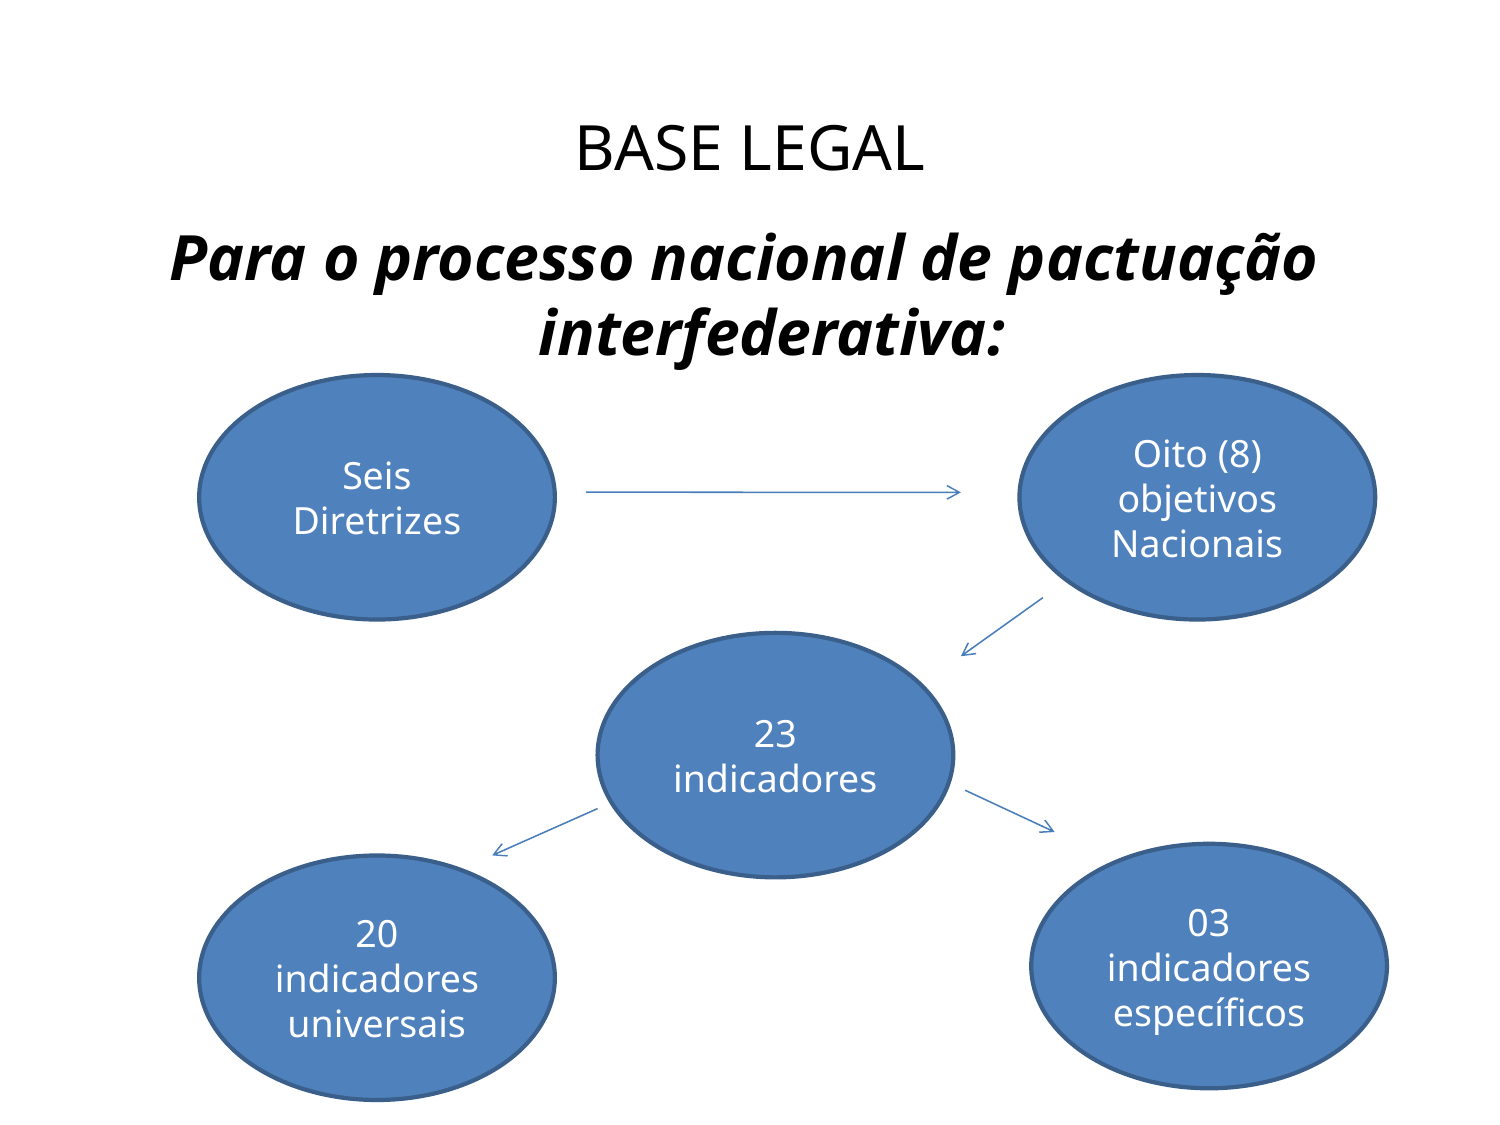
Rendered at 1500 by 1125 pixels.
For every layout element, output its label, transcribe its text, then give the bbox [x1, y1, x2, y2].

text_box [491, 808, 598, 856]
text_box 20 indicadores universais [197, 853, 557, 1103]
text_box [964, 789, 1055, 833]
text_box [960, 597, 1044, 657]
text_box 23 indicadores [595, 630, 956, 880]
text_box Seis Diretrizes [197, 372, 557, 622]
title BASE LEGAL [75, 91, 1425, 200]
list Para o processo nacional de pactuação interfederativa: [35, 210, 1454, 1090]
text_box Oito (8) objetivos Nacionais [1017, 372, 1378, 622]
text_box 03 indicadores específicos [1029, 841, 1390, 1091]
